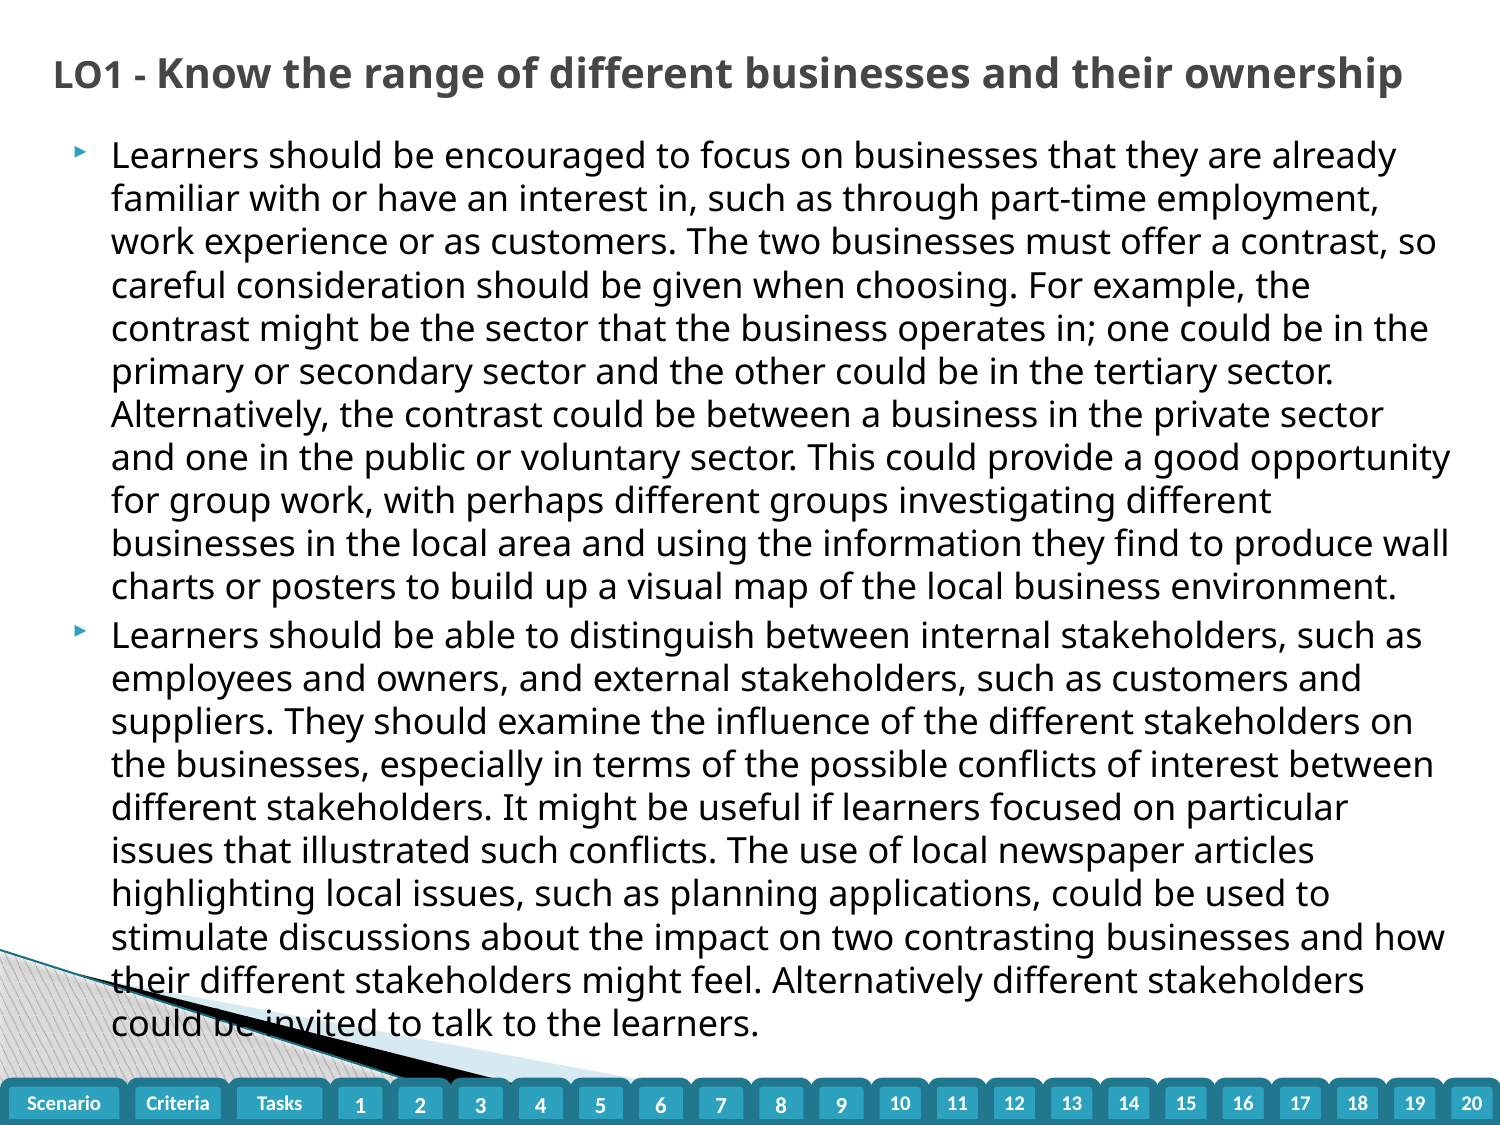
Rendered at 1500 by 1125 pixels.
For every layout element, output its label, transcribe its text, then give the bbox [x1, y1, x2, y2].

list Learners should be encouraged to focus on businesses that they are already familiar with or have an interest in, such as through part-time employment, work experience or as customers. The two businesses must offer a contrast, so careful consideration should be given when choosing. For example, the contrast might be the sector that the business operates in; one could be in the primary or secondary sector and the other could be in the tertiary sector. Alternatively, the contrast could be between a business in the private sector and one in the public or voluntary sector. This could provide a good opportunity for group work, with perhaps different groups investigating different businesses in the local area and using the information they find to produce wall charts or posters to build up a visual map of the local business environment. Learners should be able to distinguish between internal stakeholders, such as employees and owners, and external stakeholders, such as customers and suppliers. They should examine the influence of the different stakeholders on the businesses, especially in terms of the possible conflicts of interest between different stakeholders. It might be useful if learners focused on particular issues that illustrated such conflicts. The use of local newspaper articles highlighting local issues, such as planning applications, could be used to stimulate discussions about the impact on two contrasting businesses and how their different stakeholders might feel. Alternatively different stakeholders could be invited to talk to the learners. [41, 126, 1471, 1071]
title LO1 - Know the range of different businesses and their ownership [37, 19, 1471, 126]
